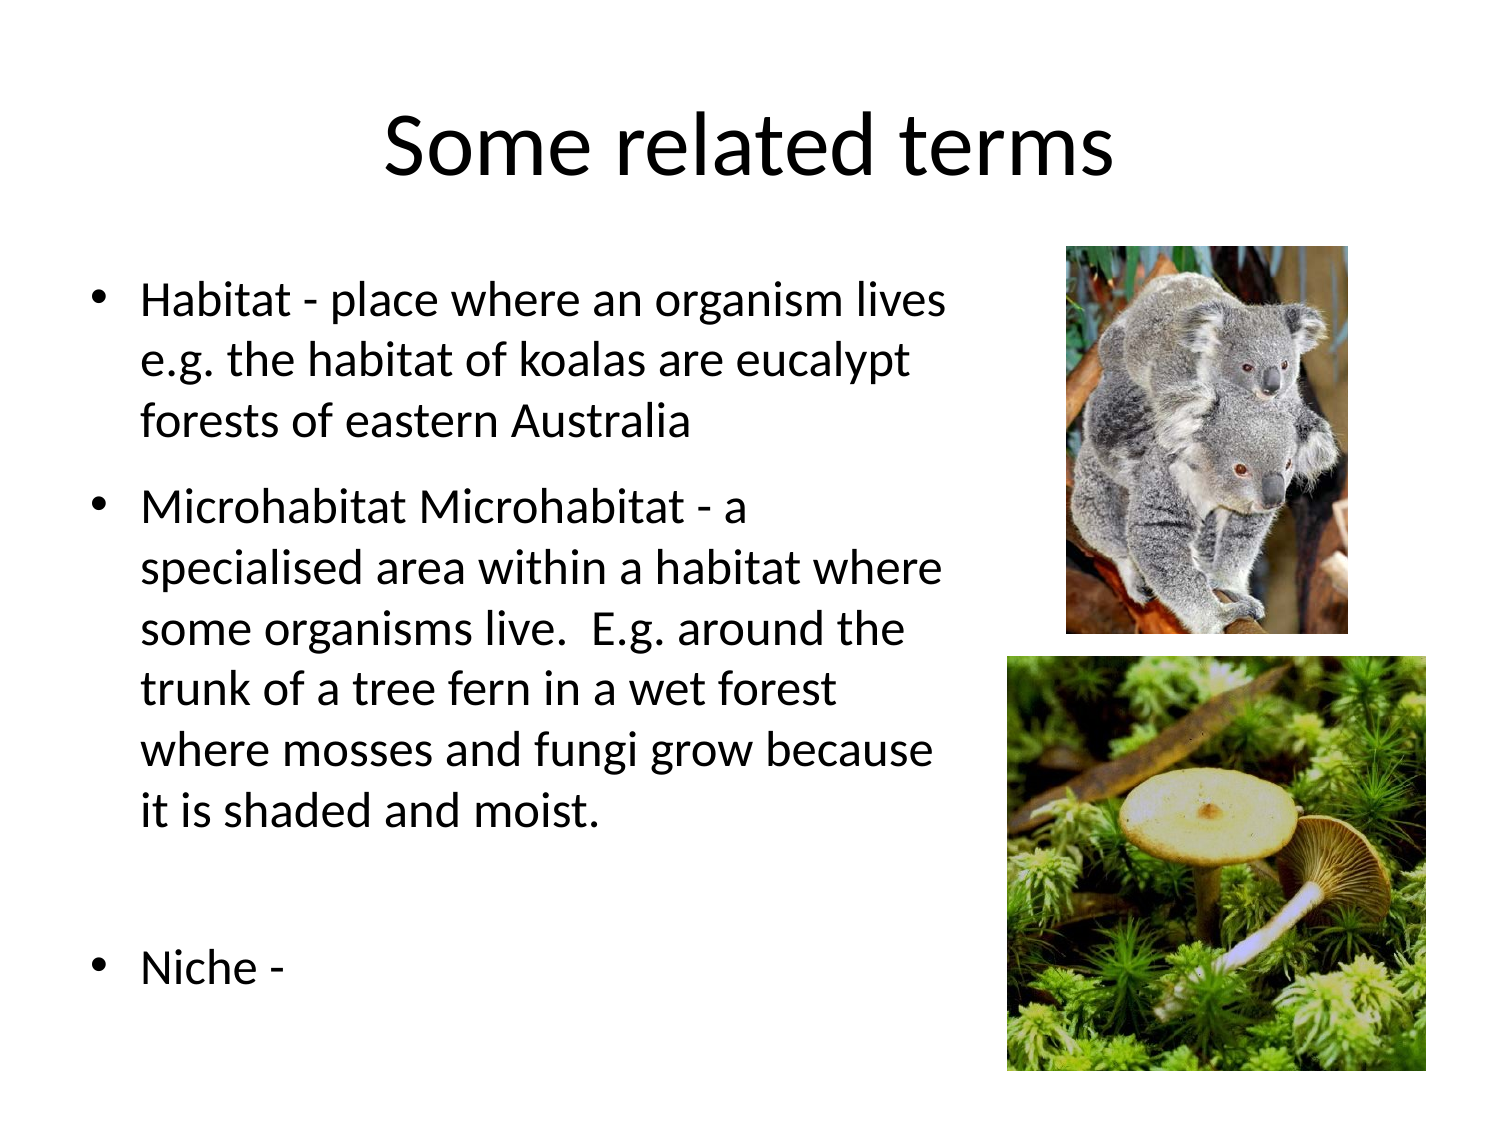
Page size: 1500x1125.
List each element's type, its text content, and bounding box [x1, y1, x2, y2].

list Habitat - place where an organism lives e.g. the habitat of koalas are eucalypt forests of eastern Australia Microhabitat Microhabitat - a specialised area within a habitat where some organisms live. E.g. around the trunk of a tree fern in a wet forest where mosses and fungi grow because it is shaded and moist. Niche - [75, 257, 985, 1005]
picture [1007, 656, 1426, 1071]
picture [1066, 245, 1348, 634]
title Some related terms [75, 45, 1425, 233]
